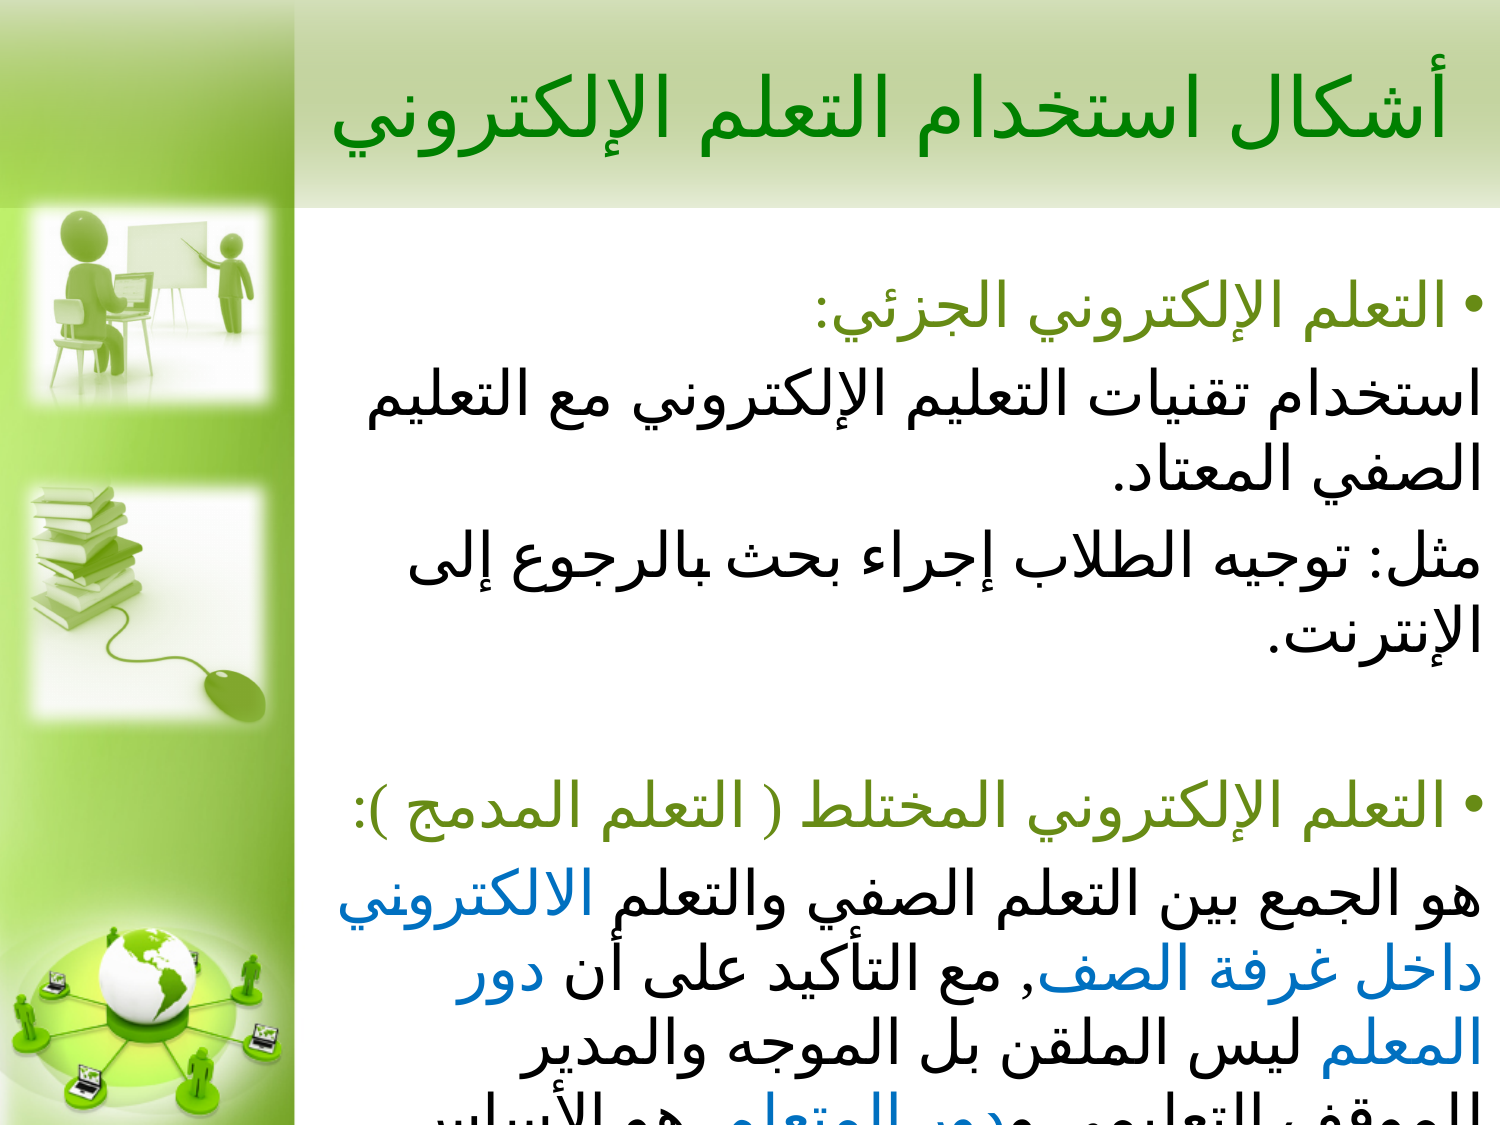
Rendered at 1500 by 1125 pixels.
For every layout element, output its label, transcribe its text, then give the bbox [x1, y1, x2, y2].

picture [0, 187, 1500, 1125]
text_box التعلم الإلكتروني الجزئي: استخدام تقنيات التعليم الإلكتروني مع التعليم الصفي المعتاد. مثل: توجيه الطلاب إجراء بحث بالرجوع إلى الإنترنت. التعلم الإلكتروني المختلط ( التعلم المدمج ): هو الجمع بين التعلم الصفي والتعلم الالكتروني داخل غرفة الصف, مع التأكيد على أن دور المعلم ليس الملقن بل الموجه والمدير للموقف التعليمي ودور المتعلم هو الأساس. مثل: استخدام برمجية تعليمية. [292, 257, 1500, 1079]
text_box [0, 0, 1500, 208]
title أشكال استخدام التعلم الإلكتروني [265, 45, 1495, 163]
